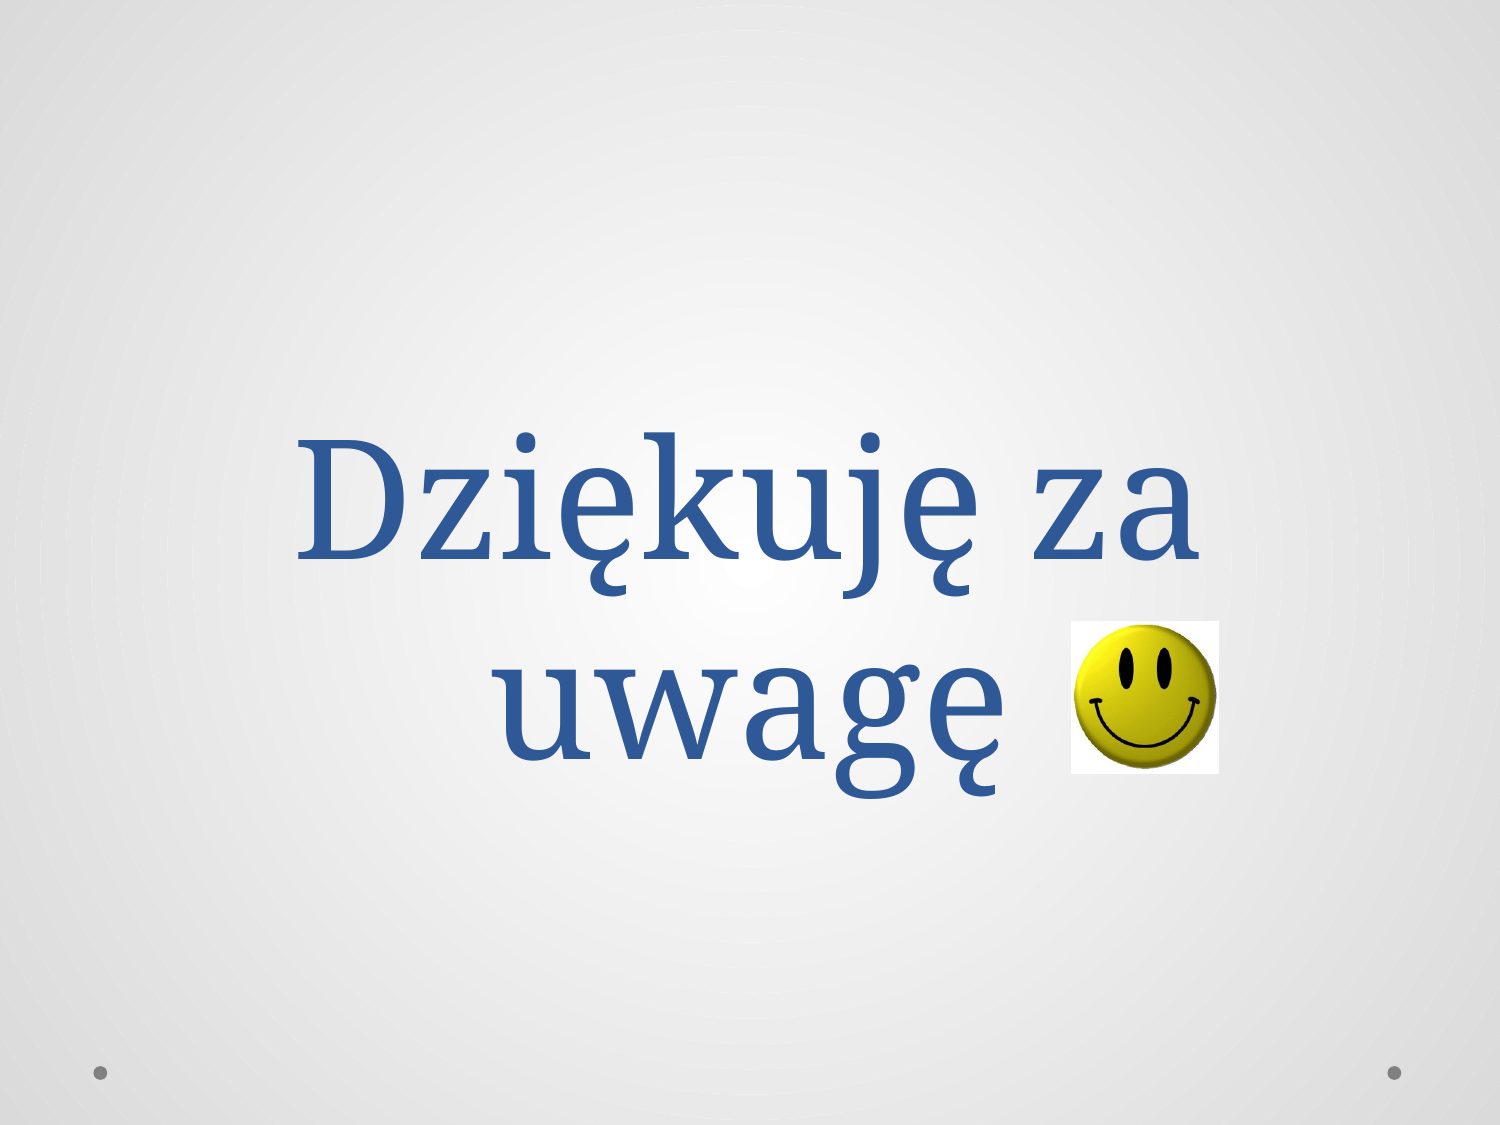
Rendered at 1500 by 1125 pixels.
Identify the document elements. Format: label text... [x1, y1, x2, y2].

picture [1071, 621, 1219, 775]
title Dziękuję za uwagę [112, 99, 1388, 800]
